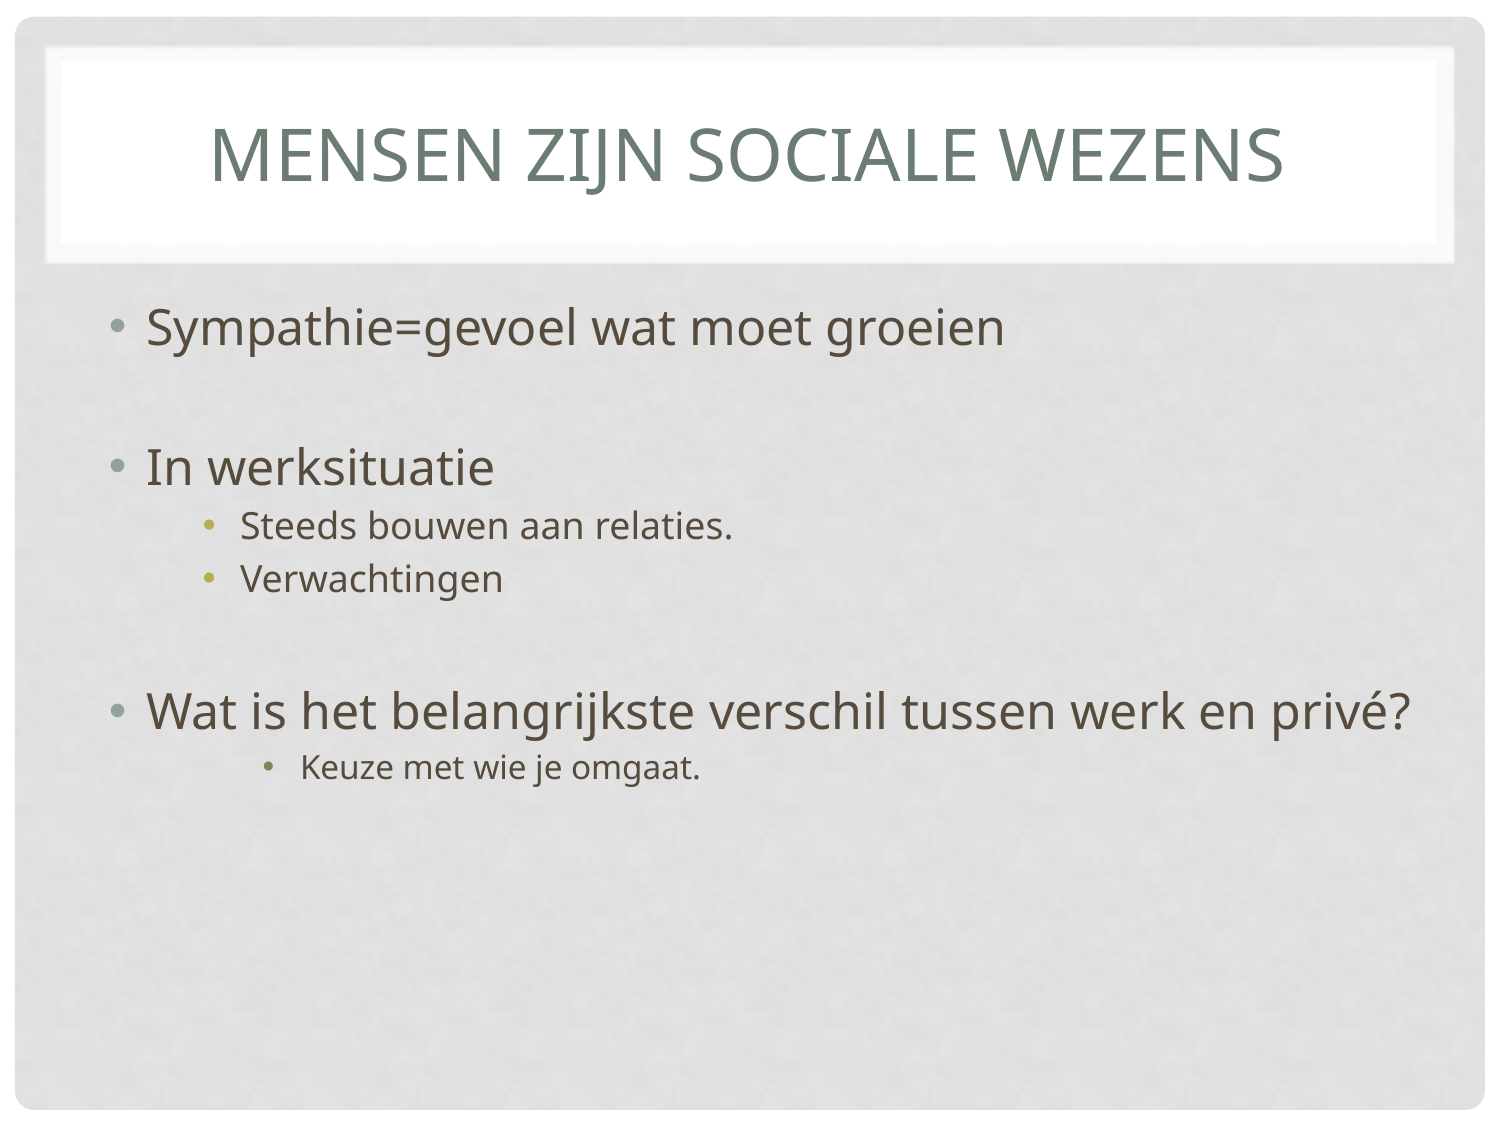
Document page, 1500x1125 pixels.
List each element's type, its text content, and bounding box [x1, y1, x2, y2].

title Mensen zijn sociale wezens [69, 66, 1425, 238]
list Sympathie=gevoel wat moet groeien In werksituatie Steeds bouwen aan relaties. Verwachtingen Wat is het belangrijkste verschil tussen werk en privé? Keuze met wie je omgaat. [75, 287, 1459, 1005]
